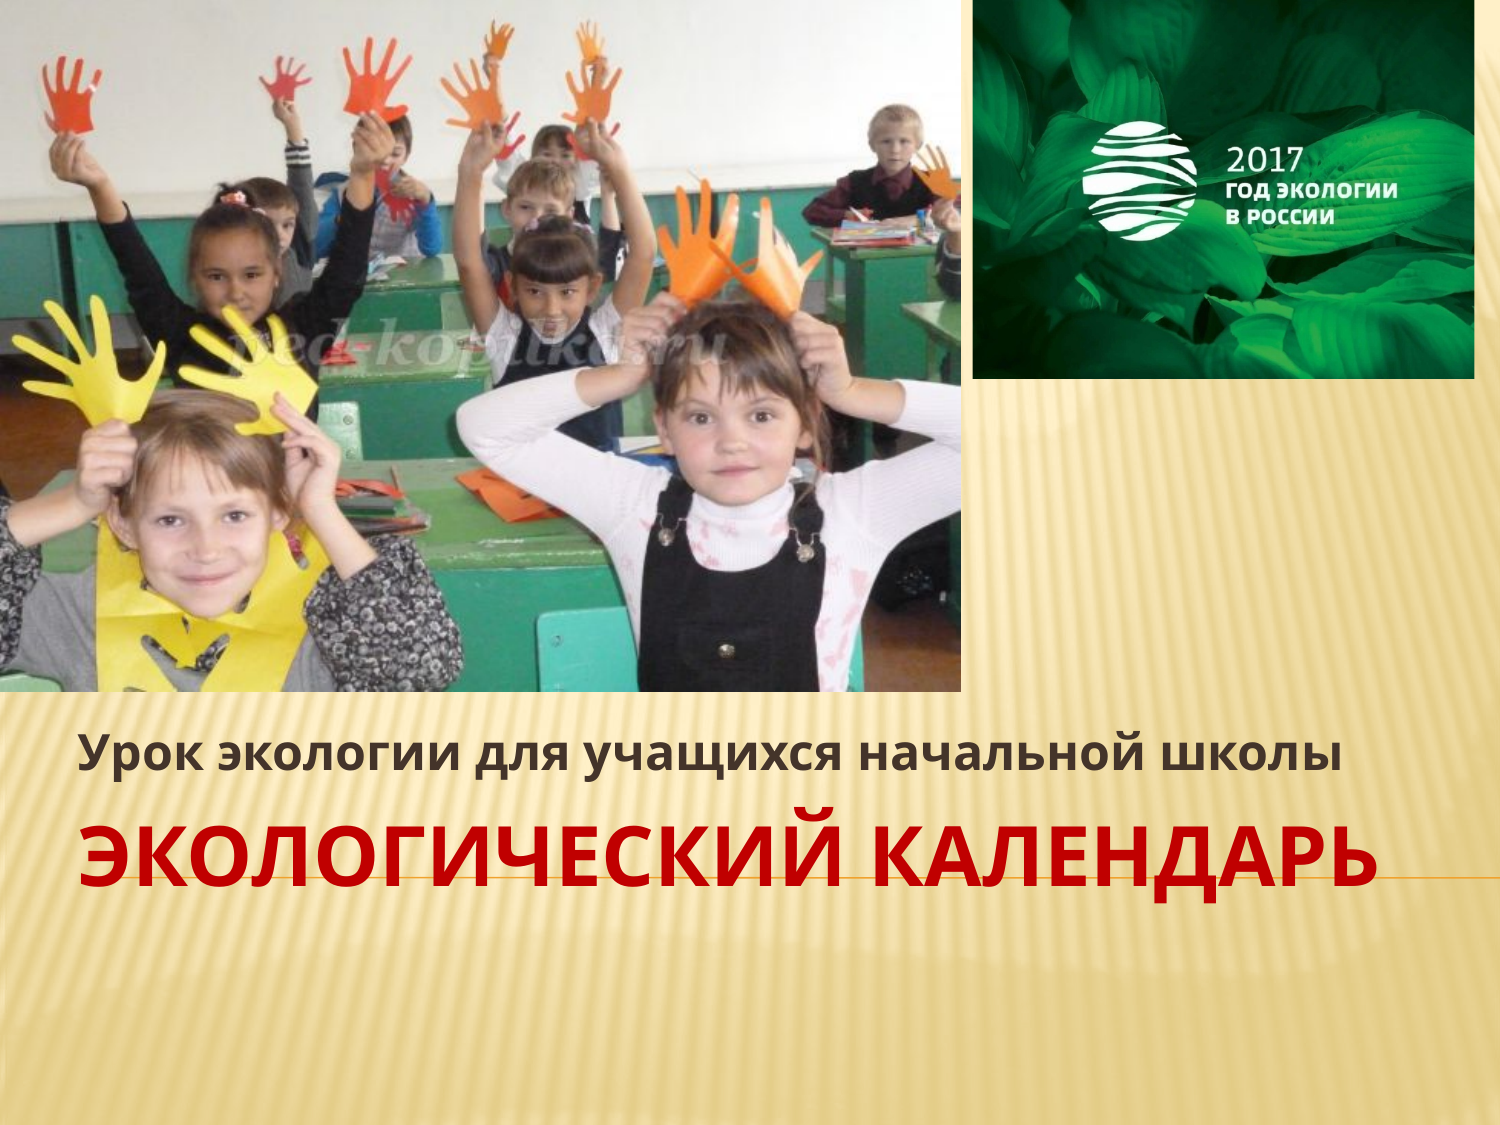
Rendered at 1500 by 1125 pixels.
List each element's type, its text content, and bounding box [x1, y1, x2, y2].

subtitle Урок экологии для учащихся начальной школы [62, 637, 1450, 788]
picture [972, 0, 1475, 379]
picture [0, 0, 962, 692]
title ЭКОЛОГИЧЕСКИЙ КАЛЕНДАРЬ [62, 796, 1450, 997]
